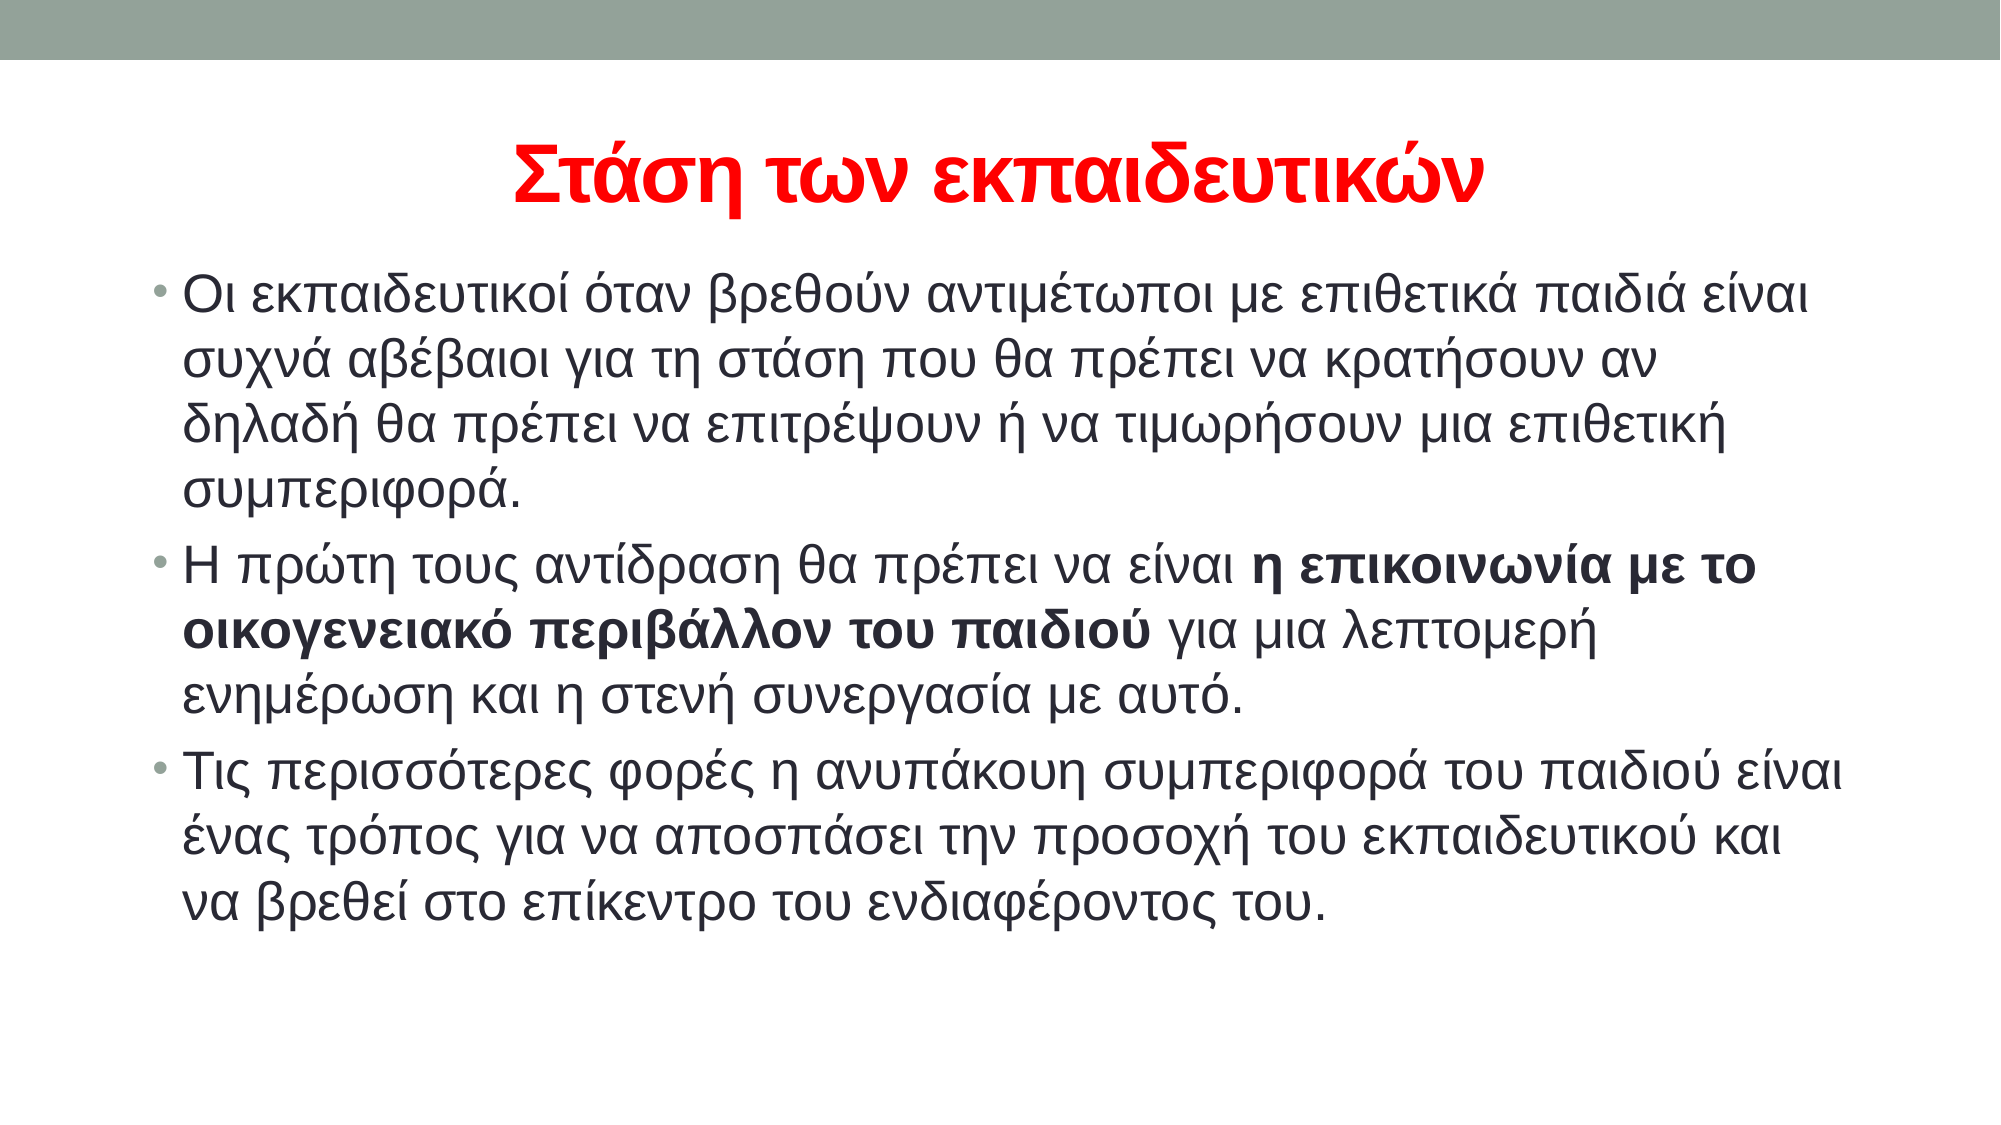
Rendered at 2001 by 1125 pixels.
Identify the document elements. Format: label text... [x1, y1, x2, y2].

list Οι εκπαιδευτικοί όταν βρεθούν αντιμέτωποι με επιθετικά παιδιά είναι συχνά αβέβαιοι για τη στάση που θα πρέπει να κρατήσουν αν δηλαδή θα πρέπει να επιτρέψουν ή να τιμωρήσουν μια επιθετική συμπεριφορά. Η πρώτη τους αντίδραση θα πρέπει να είναι η επικοινωνία με το οικογενειακό περιβάλλον του παιδιού για μια λεπτομερή ενημέρωση και η στενή συνεργασία με αυτό. Τις περισσότερες φορές η ανυπάκουη συμπεριφορά του παιδιού είναι ένας τρόπος για να αποσπάσει την προσοχή του εκπαιδευτικού και να βρεθεί στο επίκεντρο του ενδιαφέροντος του. [137, 250, 1863, 1014]
title Στάση των εκπαιδευτικών [99, 87, 1900, 250]
